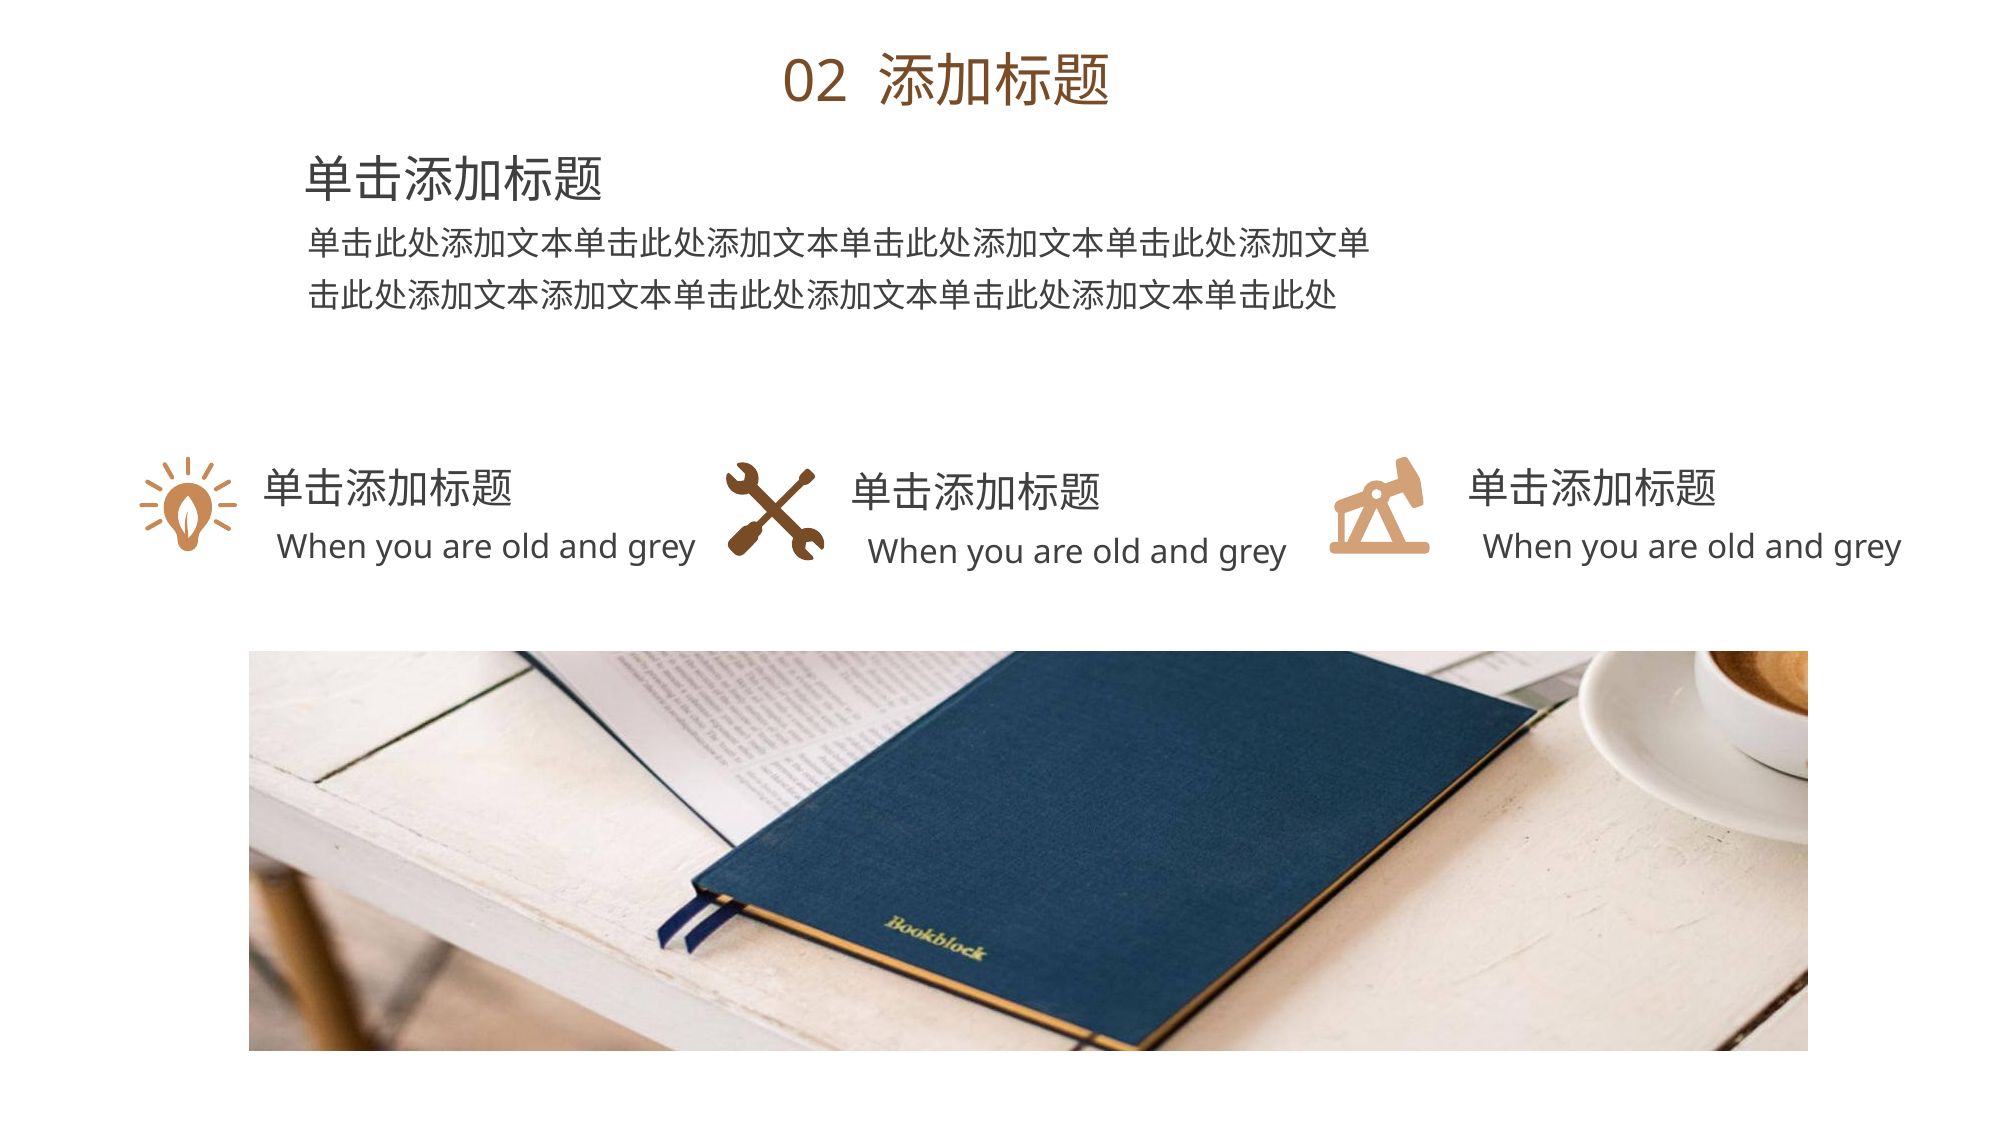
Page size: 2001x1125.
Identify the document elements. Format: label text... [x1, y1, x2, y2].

text_box 单击此处添加文本单击此处添加文本单击此处添加文本单击此处添加文单击此处添加文本添加文本单击此处添加文本单击此处添加文本单击此处 [292, 202, 1392, 321]
text_box 02 添加标题 [767, 35, 1190, 121]
picture [249, 651, 1808, 1051]
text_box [139, 444, 731, 574]
text_box 单击添加标题 [289, 128, 866, 216]
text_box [1329, 444, 1937, 574]
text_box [725, 448, 1322, 578]
